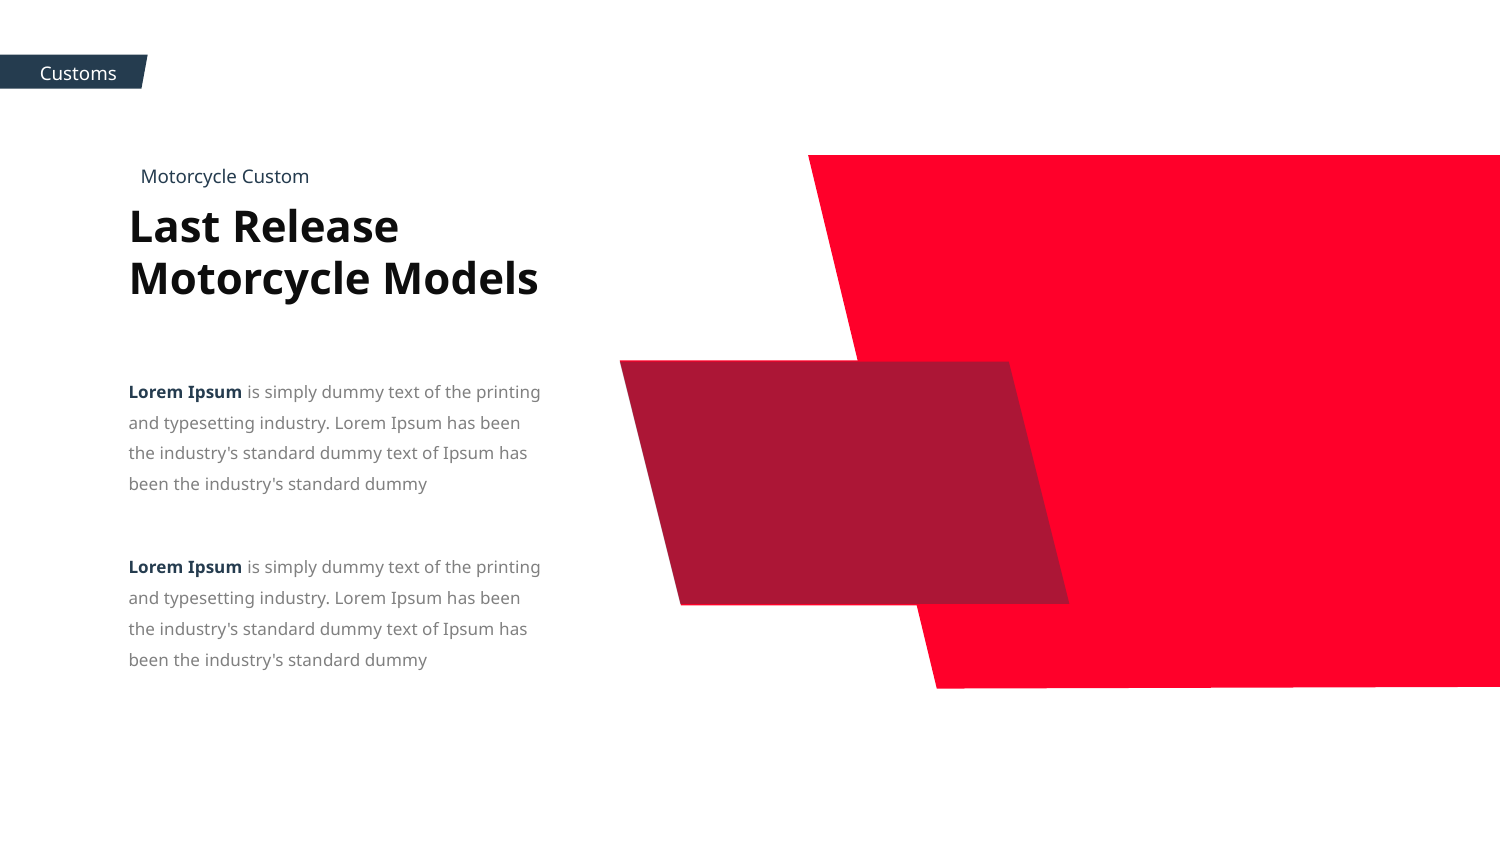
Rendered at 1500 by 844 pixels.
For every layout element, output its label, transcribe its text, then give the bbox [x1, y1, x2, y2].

text_box Lorem Ipsum is simply dummy text of the printing and typesetting industry. Lorem Ipsum has been the industry's standard dummy text of Ipsum has been the industry's standard dummy [113, 538, 564, 678]
text_box Last Release Motorcycle Models [113, 191, 687, 311]
text_box Lorem Ipsum is simply dummy text of the printing and typesetting industry. Lorem Ipsum has been the industry's standard dummy text of Ipsum has been the industry's standard dummy [113, 363, 564, 502]
text_box Motorcycle Custom [125, 157, 505, 191]
picture [619, 155, 1500, 689]
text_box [0, 54, 264, 93]
